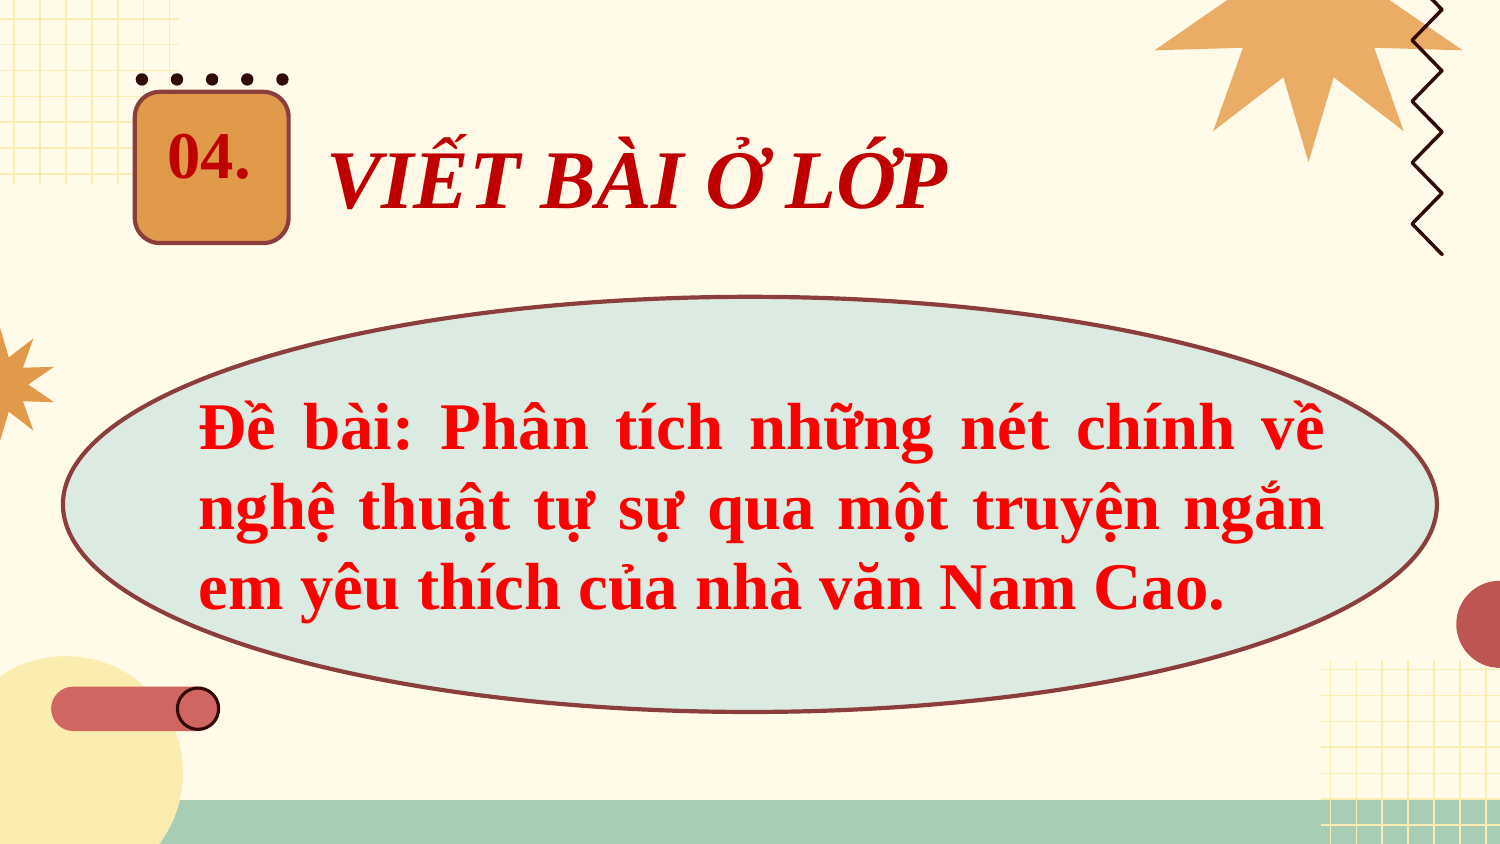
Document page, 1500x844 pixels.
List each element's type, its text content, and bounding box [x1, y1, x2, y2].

text_box VIẾT BÀI Ở LỚP [311, 117, 1053, 233]
text_box [60, 384, 183, 624]
text_box [132, 89, 291, 246]
text_box [199, 631, 1301, 715]
text_box 04. [152, 104, 294, 200]
text_box [206, 294, 1294, 375]
text_box Đề bài: Phân tích những nét chính về nghệ thuật tự sự qua một truyện ngắn em yêu thích của nhà văn Nam Cao. [183, 375, 1342, 631]
text_box [1342, 396, 1440, 613]
